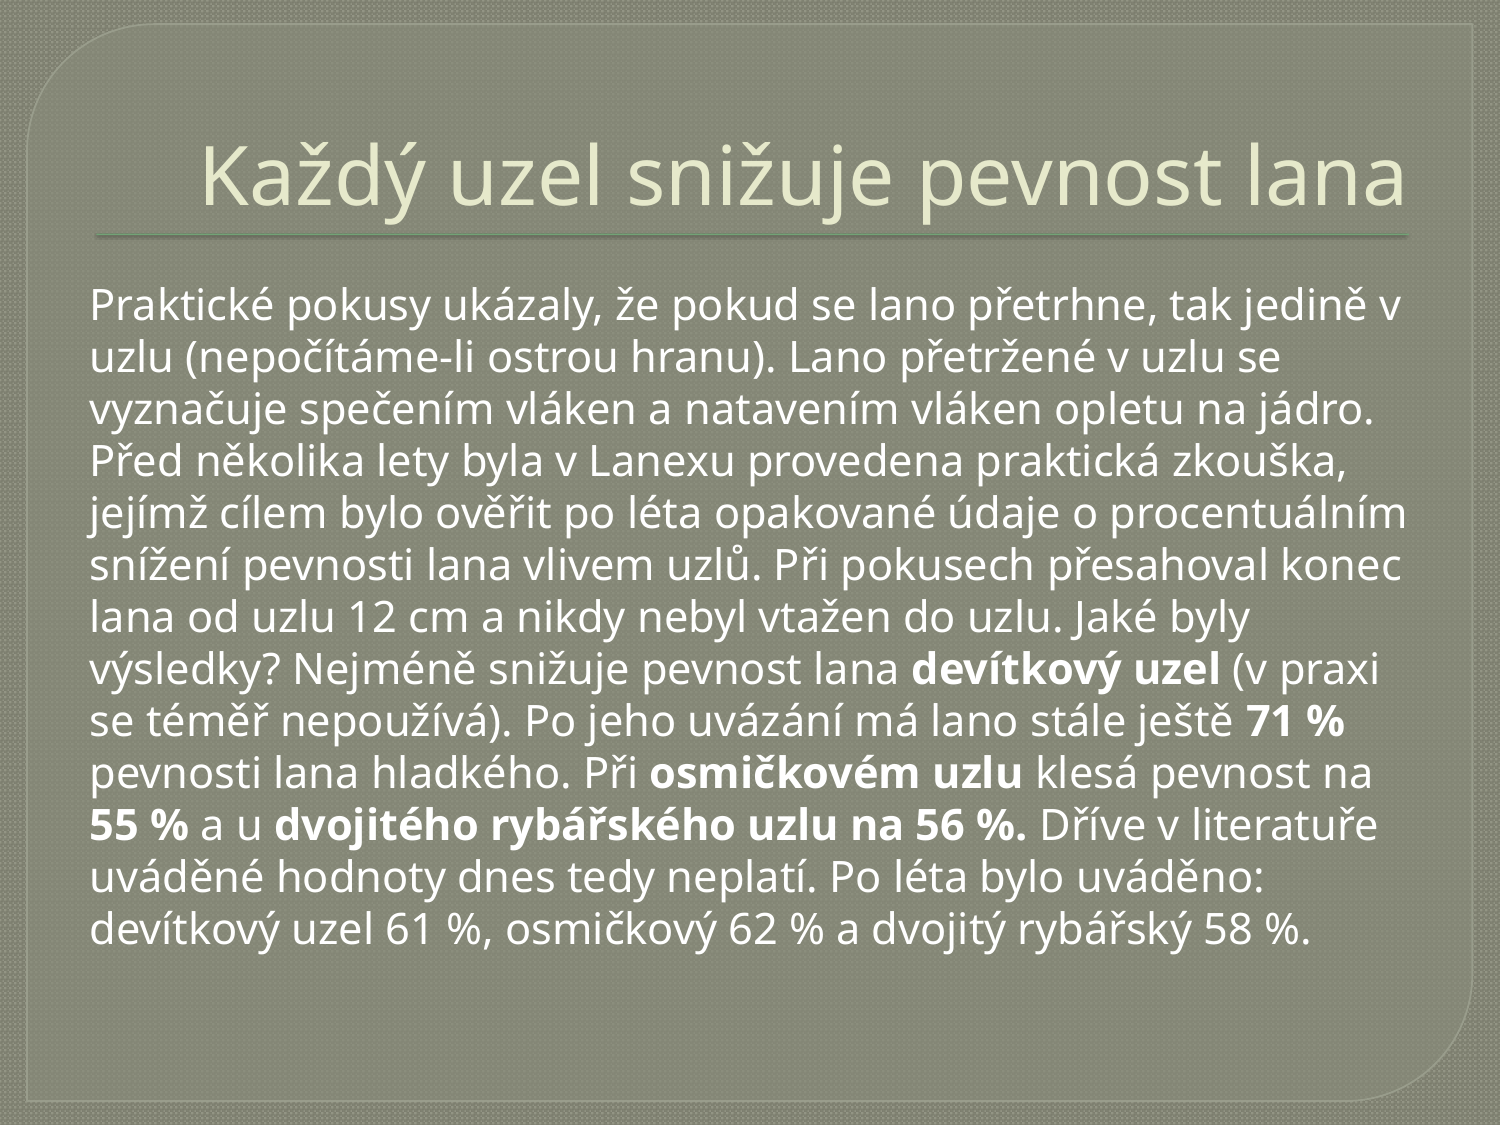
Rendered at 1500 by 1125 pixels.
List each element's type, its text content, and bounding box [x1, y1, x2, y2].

list Praktické pokusy ukázaly, že pokud se lano přetrhne, tak jedině v uzlu (nepočítáme-li ostrou hranu). Lano přetržené v uzlu se vyznačuje spečením vláken a natavením vláken opletu na jádro. Před několika lety byla v Lanexu provedena praktická zkouška, jejímž cílem bylo ověřit po léta opakované údaje o procentuálním snížení pevnosti lana vlivem uzlů. Při pokusech přesahoval konec lana od uzlu 12 cm a nikdy nebyl vtažen do uzlu. Jaké byly výsledky? Nejméně snižuje pevnost lana devítkový uzel (v praxi se téměř nepoužívá). Po jeho uvázání má lano stále ještě 71 % pevnosti lana hladkého. Při osmičkovém uzlu klesá pevnost na 55 % a u dvojitého rybářského uzlu na 56 %. Dříve v literatuře uváděné hodnoty dnes tedy neplatí. Po léta bylo uváděno: devítkový uzel 61 %, osmičkový 62 % a dvojitý rybářský 58 %. [75, 270, 1425, 1013]
title Každý uzel snižuje pevnost lana [75, 41, 1425, 230]
